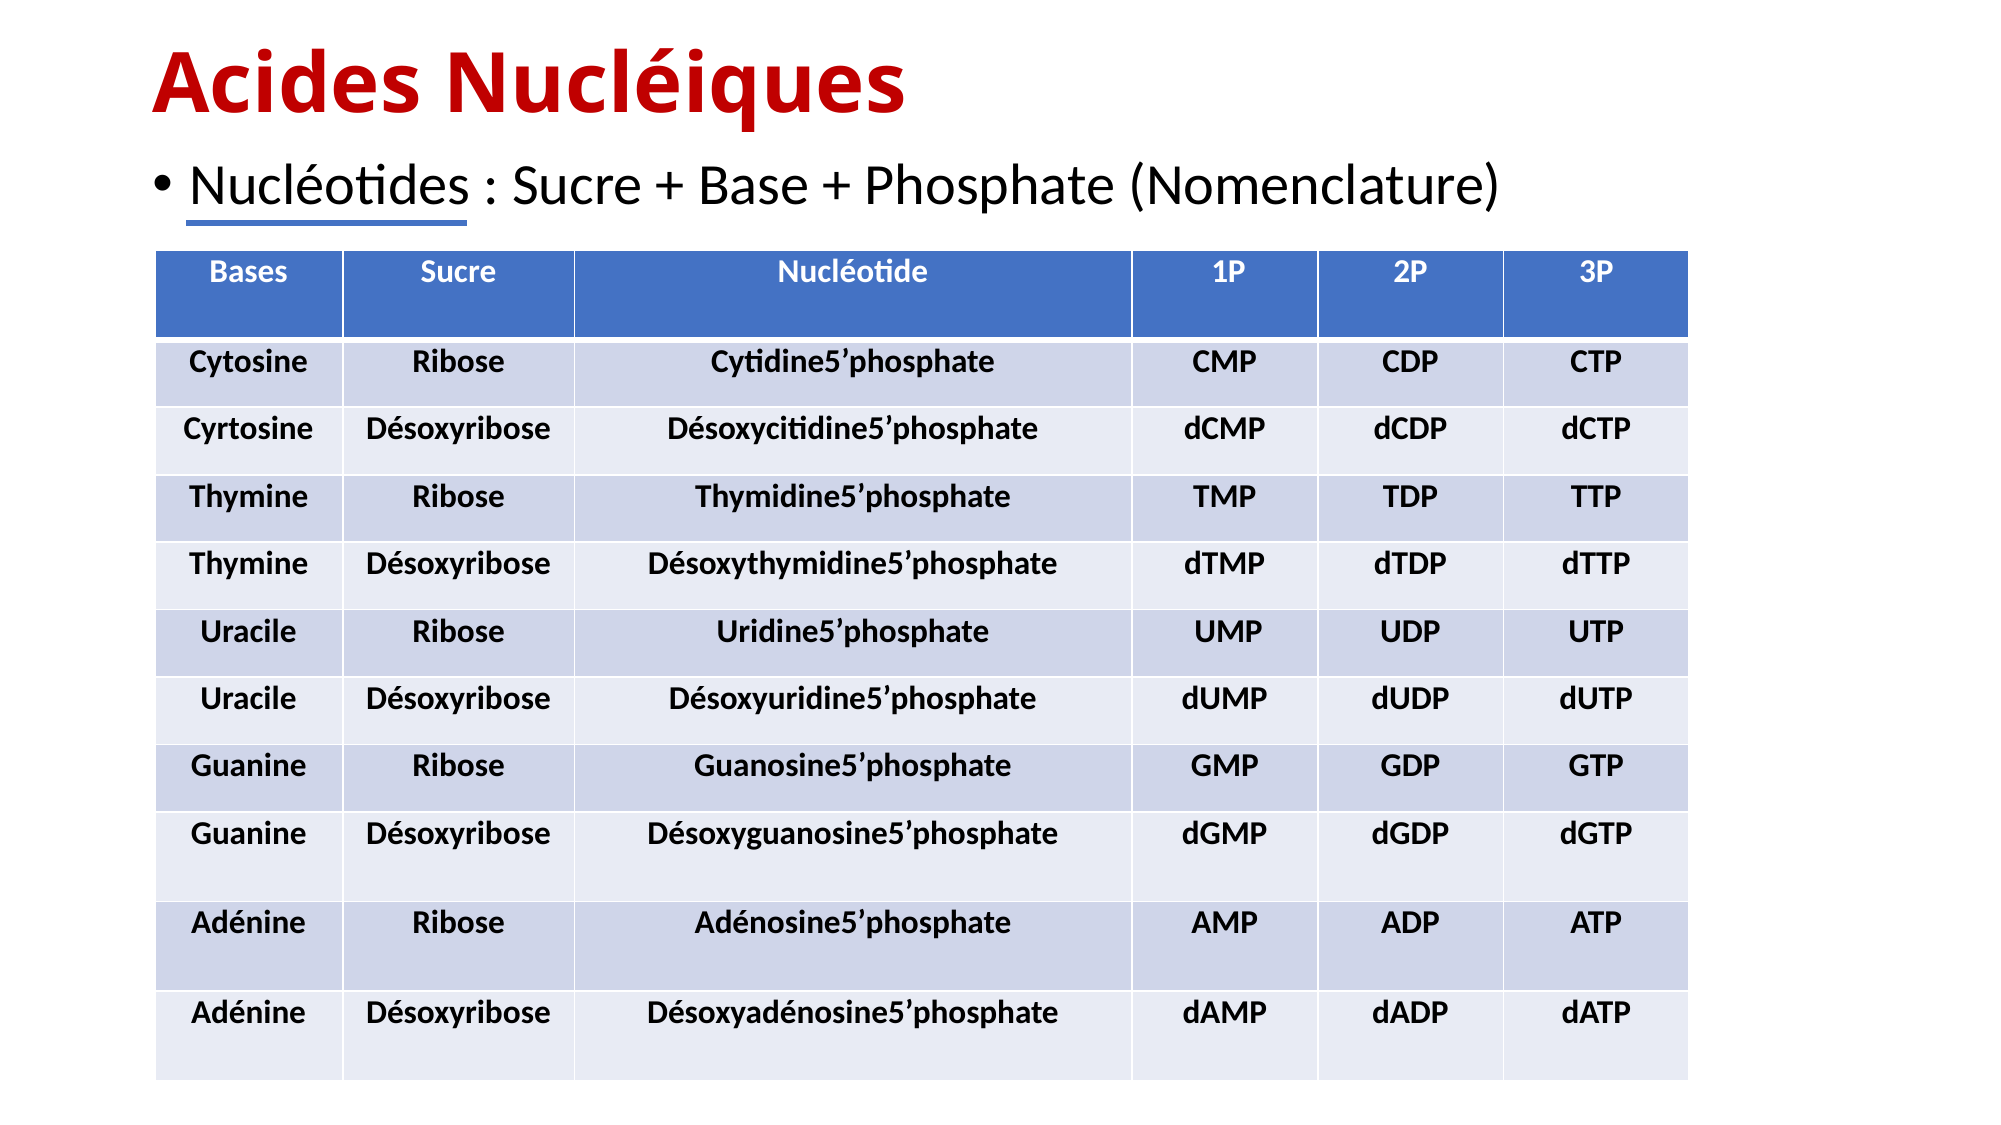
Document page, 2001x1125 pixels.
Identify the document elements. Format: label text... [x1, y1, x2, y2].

table_cell Désoxyadénosine5’phosphate [575, 992, 1131, 1080]
table_cell dGMP [1133, 813, 1317, 901]
table_cell ATP [1504, 902, 1688, 990]
table_cell CDP [1319, 343, 1503, 406]
table_cell Guanosine5’phosphate [575, 745, 1131, 811]
table_cell dCTP [1504, 408, 1688, 474]
table_cell Désoxyuridine5’phosphate [575, 678, 1131, 744]
table_cell GDP [1319, 745, 1503, 811]
table_cell dCMP [1133, 408, 1317, 474]
list Nucléotides : Sucre + Base + Phosphate (Nomenclature) [137, 147, 2000, 1125]
table_cell Uracile [156, 610, 342, 676]
table_cell Désoxyribose [344, 408, 574, 474]
table_cell Thymine [156, 476, 342, 541]
table_cell Ribose [344, 745, 574, 811]
table_cell dTTP [1504, 543, 1688, 609]
table_cell dTDP [1319, 543, 1503, 609]
table_cell dADP [1319, 992, 1503, 1080]
table_cell Thymidine5’phosphate [575, 476, 1131, 541]
table_cell Guanine [156, 813, 342, 901]
table_cell GTP [1504, 745, 1688, 811]
table_cell CTP [1504, 343, 1688, 406]
table_cell Cyrtosine [156, 408, 342, 474]
table_cell dUTP [1504, 678, 1688, 744]
table_cell Uracile [156, 678, 342, 744]
table_cell Désoxycitidine5’phosphate [575, 408, 1131, 474]
table_cell Désoxyguanosine5’phosphate [575, 813, 1131, 901]
table_cell Désoxyribose [344, 543, 574, 609]
table_header 1P [1133, 251, 1317, 337]
table_cell dGDP [1319, 813, 1503, 901]
table_cell dUMP [1133, 678, 1317, 744]
table_cell TTP [1504, 476, 1688, 541]
table_header Sucre [344, 251, 574, 337]
table_cell dCDP [1319, 408, 1503, 474]
table_cell Ribose [344, 476, 574, 541]
table_cell Ribose [344, 902, 574, 990]
table_cell Guanine [156, 745, 342, 811]
table_cell Adénine [156, 992, 342, 1080]
table_header 3P [1504, 251, 1688, 337]
table_cell dGTP [1504, 813, 1688, 901]
table_header 2P [1319, 251, 1503, 337]
table_cell Cytidine5’phosphate [575, 343, 1131, 406]
table_cell Ribose [344, 610, 574, 676]
table_header Bases [156, 251, 342, 337]
table_cell Désoxyribose [344, 992, 574, 1080]
table_cell dUDP [1319, 678, 1503, 744]
table_cell dATP [1504, 992, 1688, 1080]
table_cell GMP [1133, 745, 1317, 811]
table_cell CMP [1133, 343, 1317, 406]
table_cell TMP [1133, 476, 1317, 541]
table_cell TDP [1319, 476, 1503, 541]
table_cell Ribose [344, 343, 574, 406]
table_cell Uridine5’phosphate [575, 610, 1131, 676]
table_cell Désoxyribose [344, 678, 574, 744]
table_cell AMP [1133, 902, 1317, 990]
table_cell dTMP [1133, 543, 1317, 609]
text_box Acides Nucléiques [137, 59, 1863, 112]
table_cell UMP [1133, 610, 1317, 676]
table_cell Désoxythymidine5’phosphate [575, 543, 1131, 609]
table_cell Thymine [156, 543, 342, 609]
table_cell UDP [1319, 610, 1503, 676]
table_header Nucléotide [575, 251, 1131, 337]
table_cell ADP [1319, 902, 1503, 990]
table_cell Désoxyribose [344, 813, 574, 901]
table_cell Cytosine [156, 343, 342, 406]
table_cell Adénosine5’phosphate [575, 902, 1131, 990]
table_cell Adénine [156, 902, 342, 990]
table_cell UTP [1504, 610, 1688, 676]
table_cell dAMP [1133, 992, 1317, 1080]
